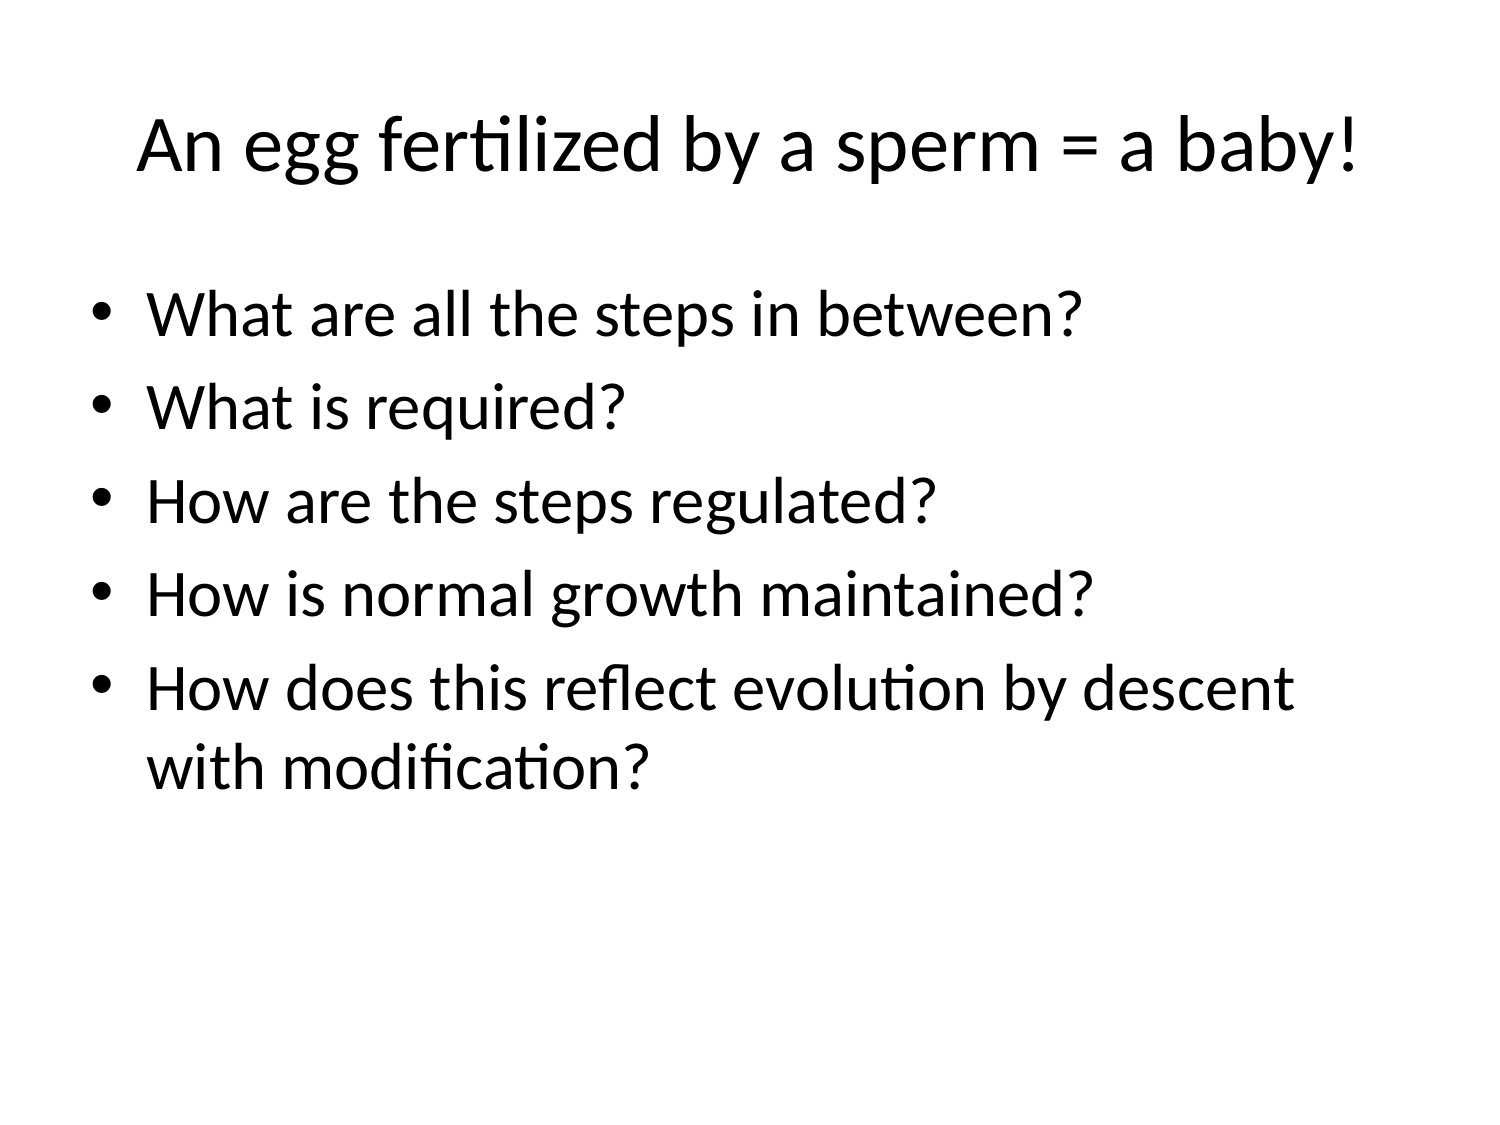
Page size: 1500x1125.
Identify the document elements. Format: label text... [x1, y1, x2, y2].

title An egg fertilized by a sperm = a baby! [75, 45, 1425, 233]
list What are all the steps in between? What is required? How are the steps regulated? How is normal growth maintained? How does this reflect evolution by descent with modification? [75, 262, 1425, 1005]
